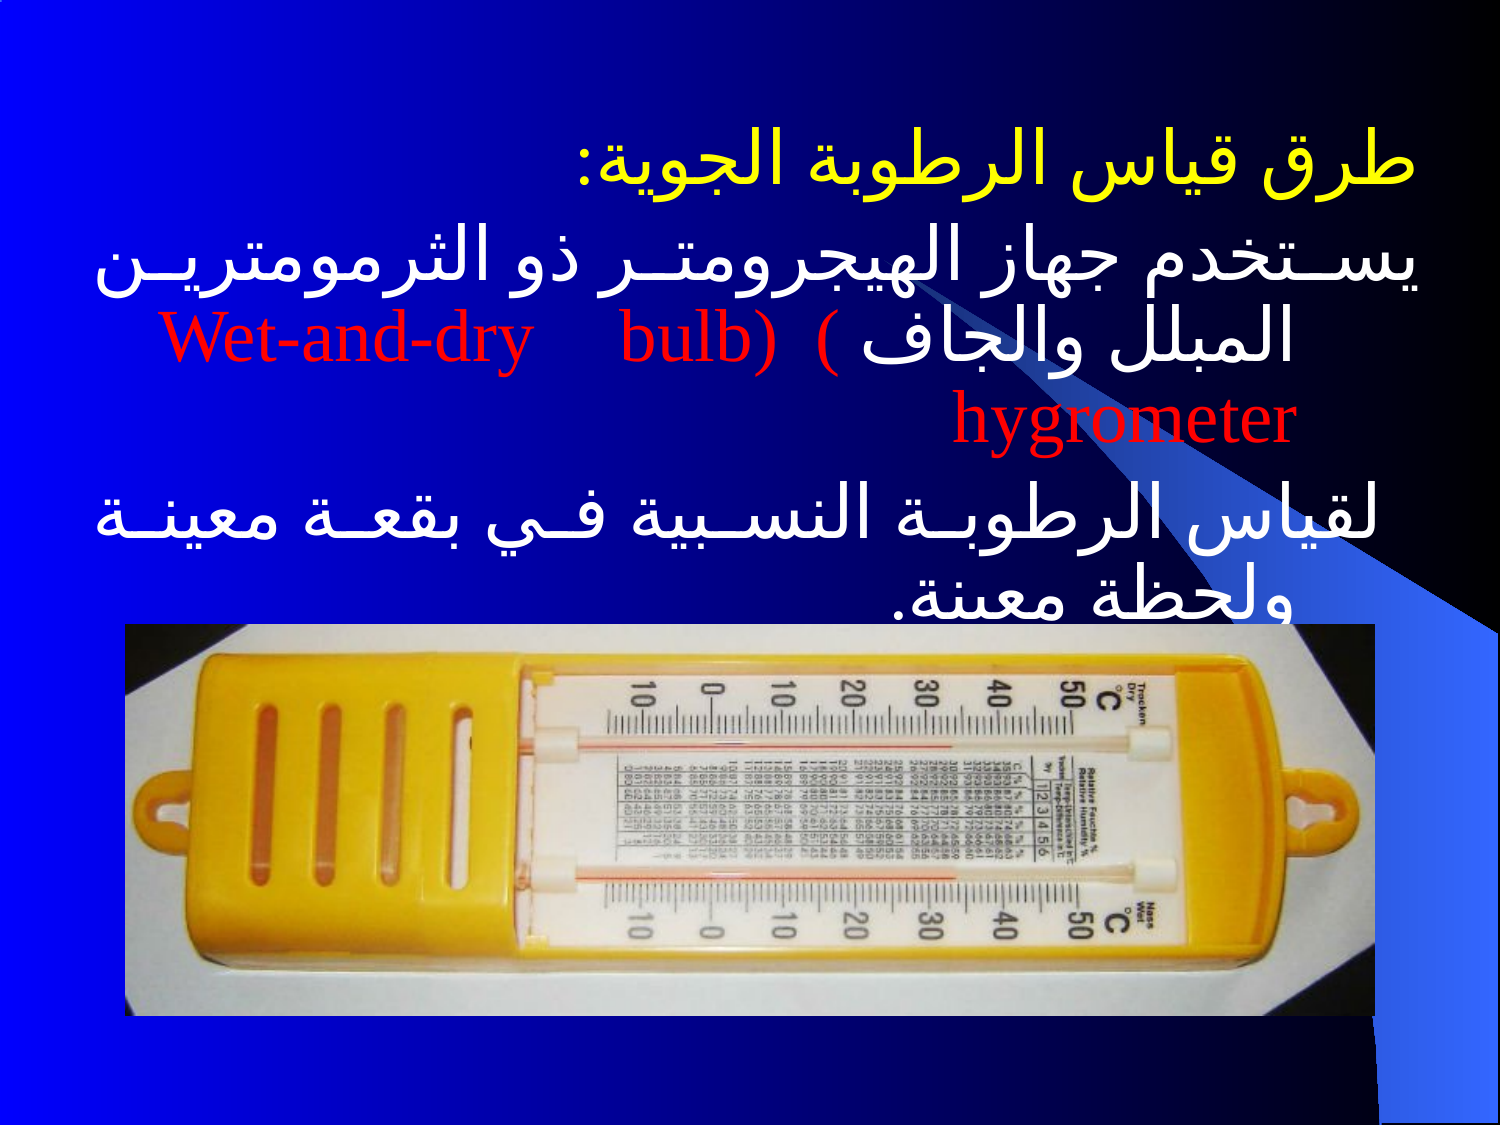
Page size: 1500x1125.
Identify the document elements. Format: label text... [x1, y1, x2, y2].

picture [124, 624, 1376, 1016]
list طرق قياس الرطوبة الجوية: يستخدم جهاز الهيجرومتر ذو الثرمومترين المبلل والجاف ) (Wet-and-dry bulb hygrometer لقياس الرطوبة النسبية في بقعة معينة ولحظة معينة. [62, 112, 1451, 538]
